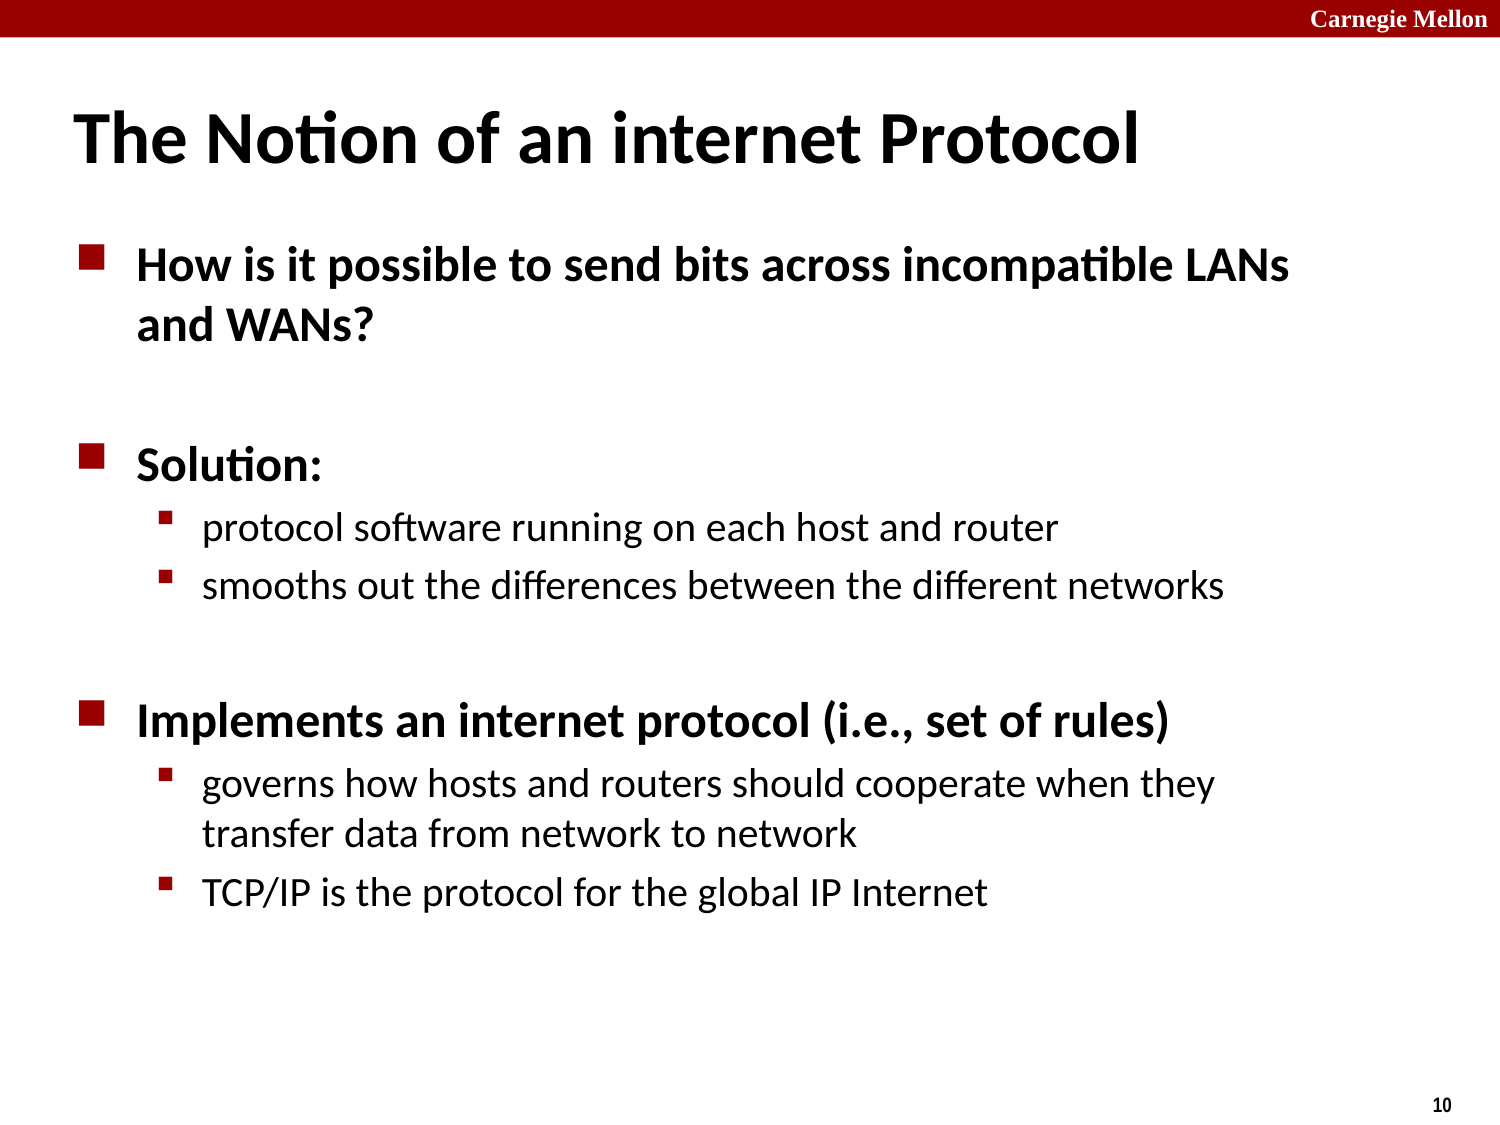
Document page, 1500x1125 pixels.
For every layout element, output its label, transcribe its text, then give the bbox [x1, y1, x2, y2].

list How is it possible to send bits across incompatible LANs and WANs? Solution: protocol software running on each host and router smooths out the differences between the different networks Implements an internet protocol (i.e., set of rules) governs how hosts and routers should cooperate when they transfer data from network to network TCP/IP is the protocol for the global IP Internet [64, 223, 1361, 1040]
title The Notion of an internet Protocol [58, 71, 1305, 197]
